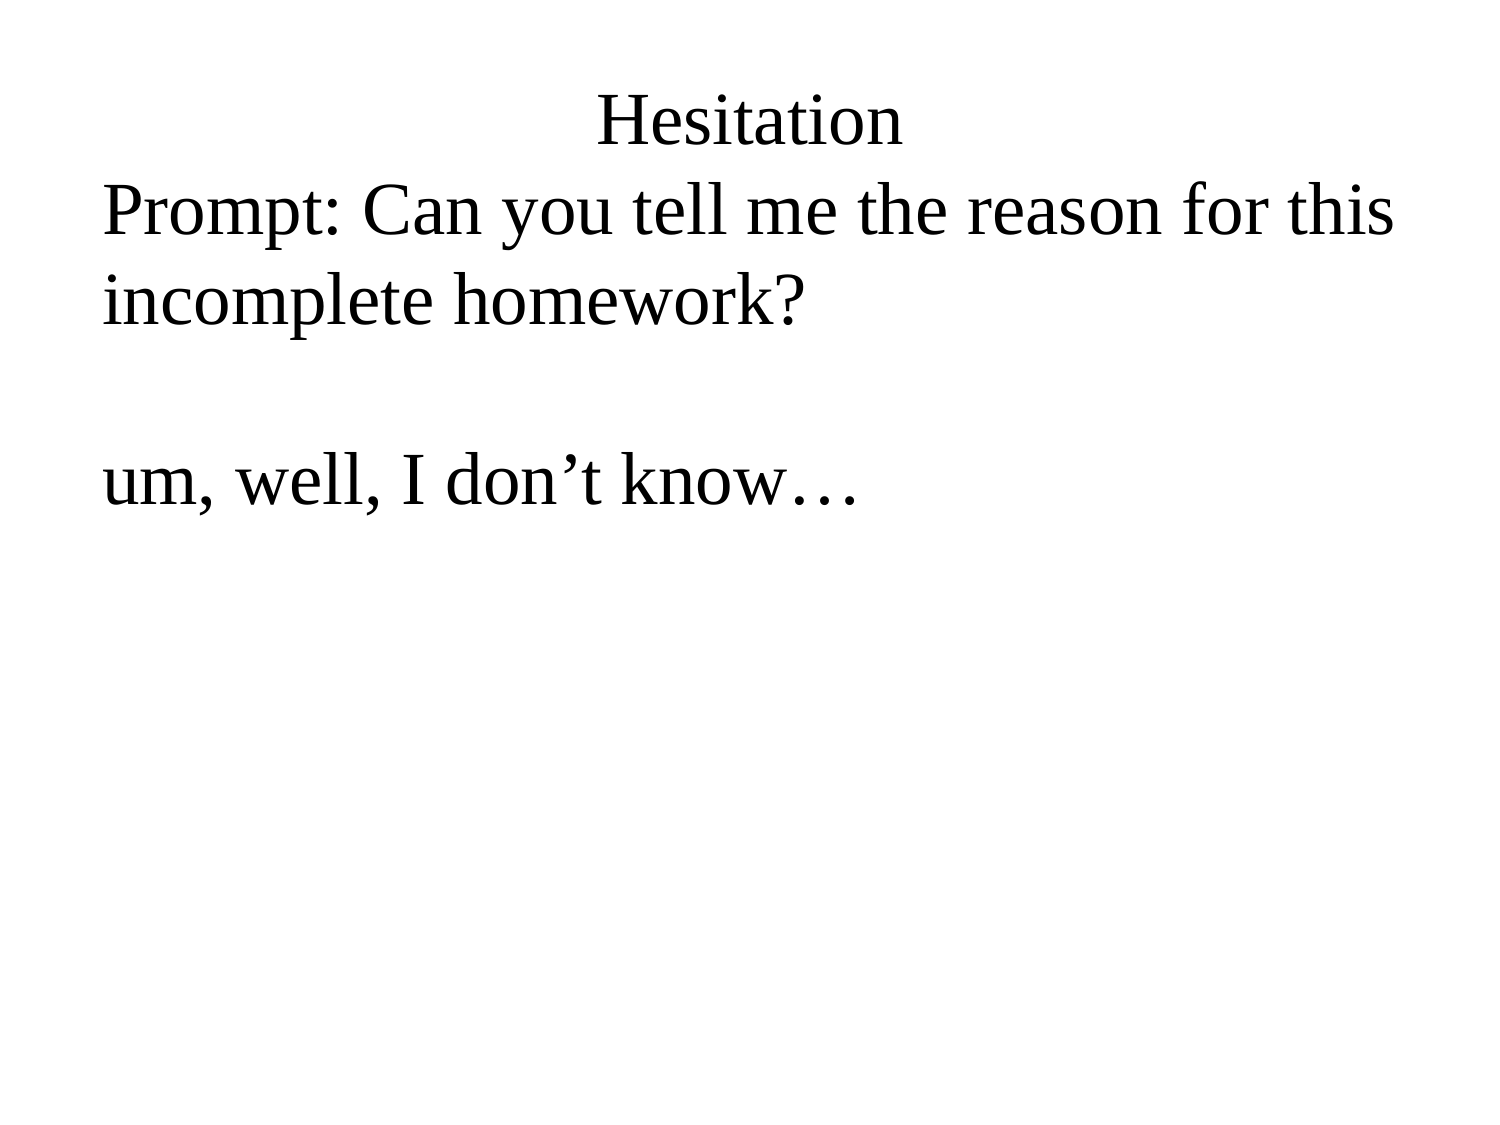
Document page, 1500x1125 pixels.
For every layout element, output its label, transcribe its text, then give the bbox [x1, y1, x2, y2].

text_box Hesitation Prompt: Can you tell me the reason for this incomplete homework? um, well, I don’t know… [87, 62, 1413, 528]
